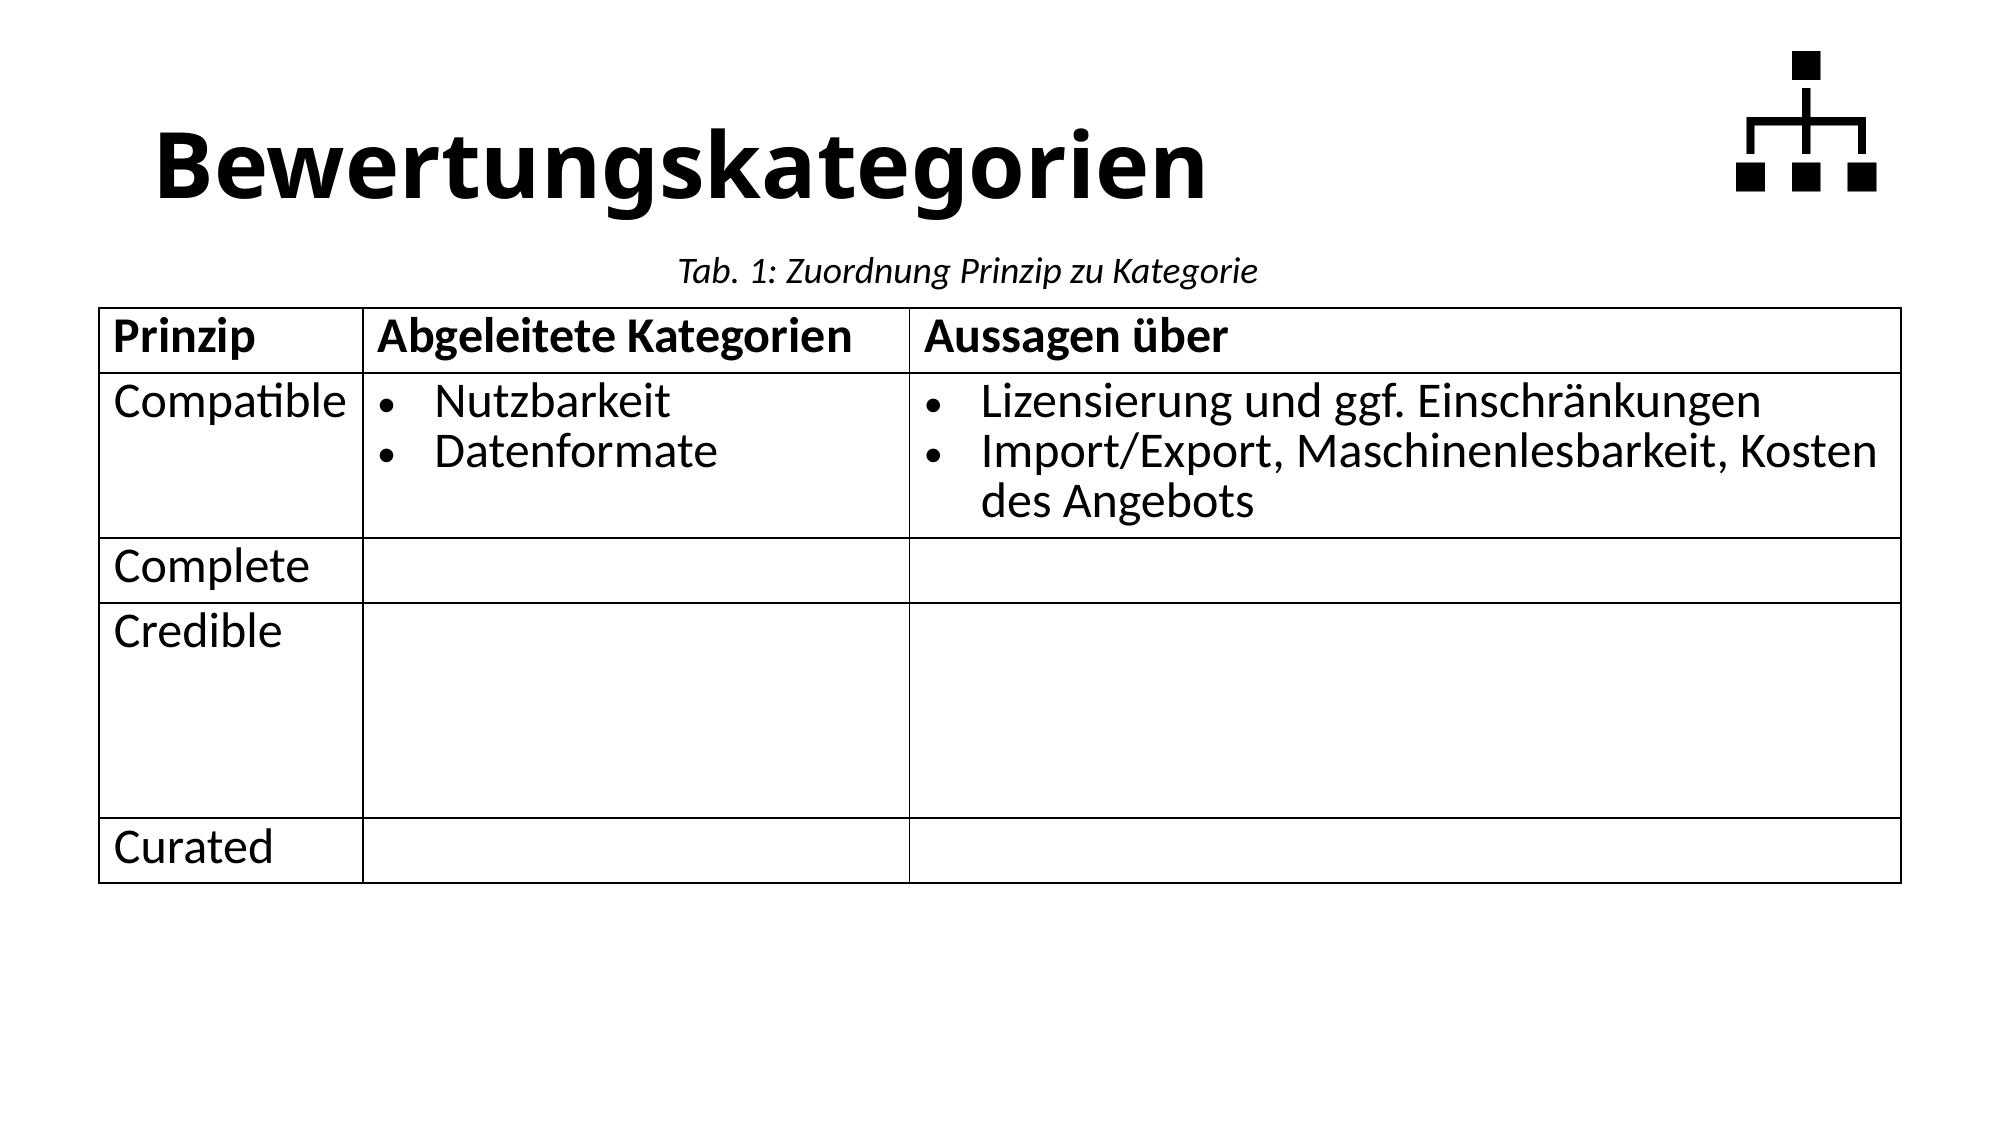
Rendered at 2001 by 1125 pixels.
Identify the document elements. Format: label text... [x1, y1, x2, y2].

table_header Aussagen über [910, 309, 1900, 372]
table_cell [910, 539, 1900, 602]
table_cell Lizensierung und ggf. Einschränkungen Import/Export, Maschinenlesbarkeit, Kosten des Angebots [910, 374, 1900, 537]
table_cell [910, 604, 1900, 817]
table_cell [364, 604, 909, 817]
picture [1709, 22, 1907, 220]
table_cell Curated [100, 819, 362, 882]
text_box Tab. 1: Zuordnung Prinzip zu Kategorie [662, 278, 1436, 299]
table_header Abgeleitete Kategorien [364, 309, 909, 372]
table_cell Compatible [100, 374, 362, 537]
table_header Prinzip [100, 309, 362, 372]
table_cell [364, 819, 909, 882]
title Bewertungskategorien [137, 59, 1863, 278]
table_cell [910, 819, 1900, 882]
table_cell Nutzbarkeit Datenformate [364, 374, 909, 537]
table_cell Complete [100, 539, 362, 602]
table_cell [364, 539, 909, 602]
table_cell Credible [100, 604, 362, 817]
